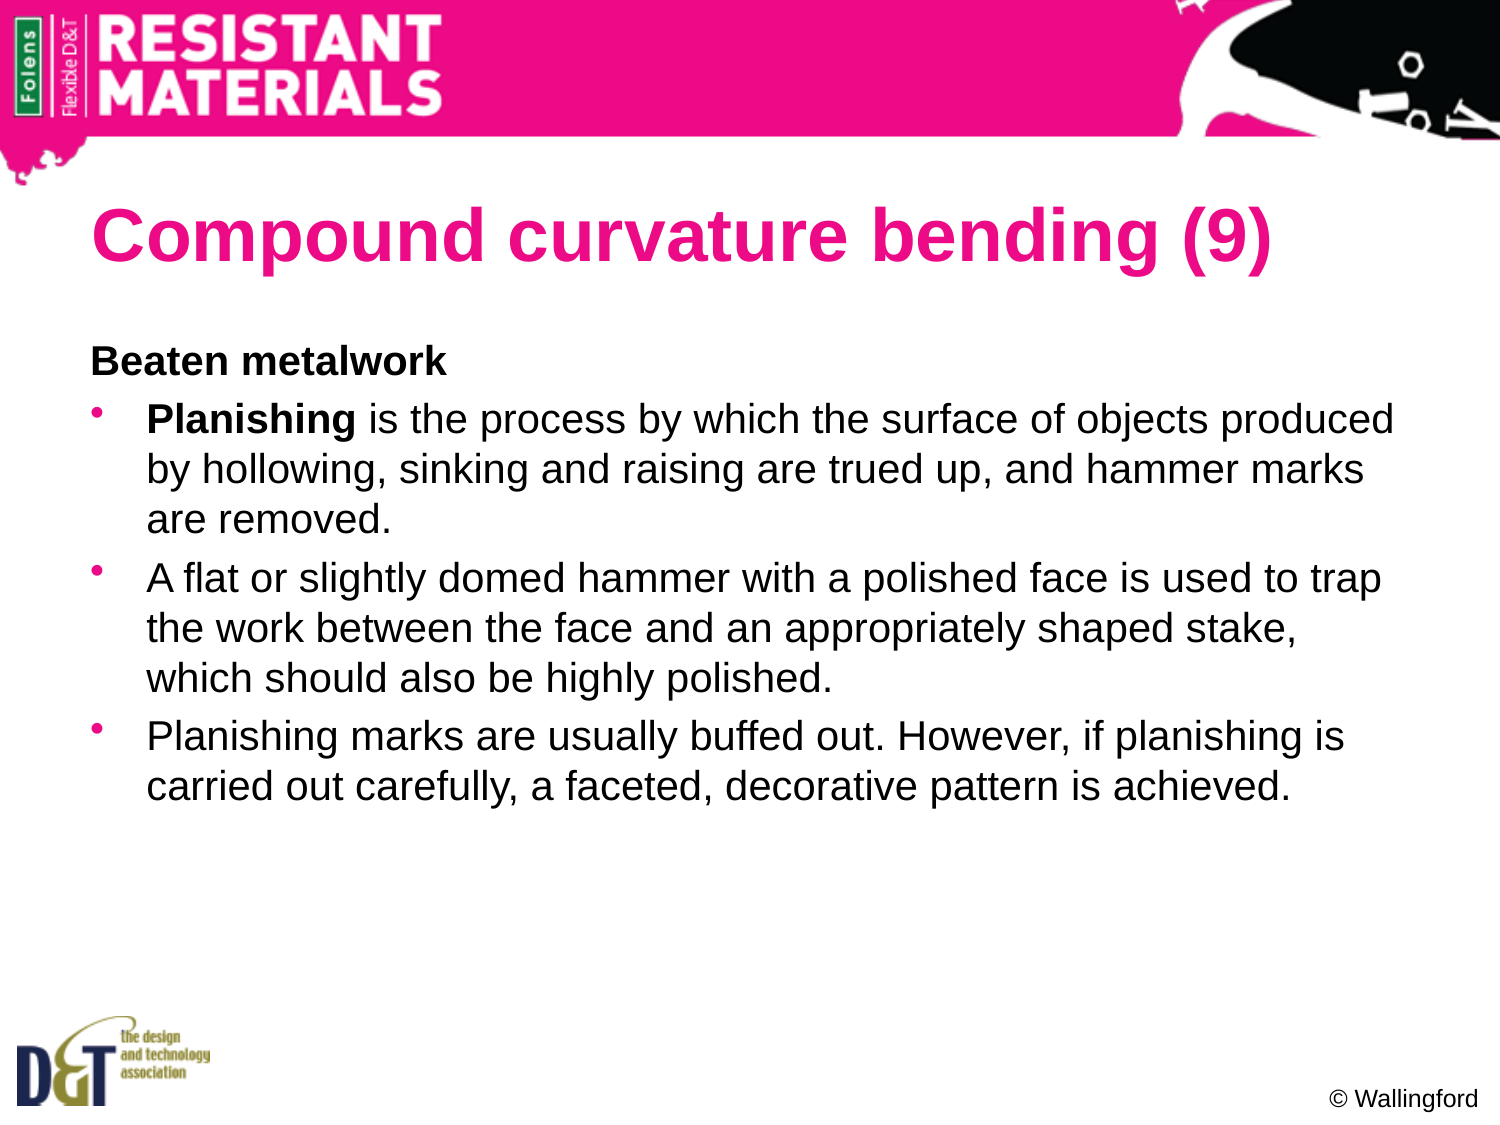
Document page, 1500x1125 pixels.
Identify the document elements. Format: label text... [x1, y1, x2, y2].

list Beaten metalwork Planishing is the process by which the surface of objects produced by hollowing, sinking and raising are trued up, and hammer marks are removed. A flat or slightly domed hammer with a polished face is used to trap the work between the face and an appropriately shaped stake, which should also be highly polished. Planishing marks are usually buffed out. However, if planishing is carried out carefully, a faceted, decorative pattern is achieved. [75, 326, 1425, 1005]
title Compound curvature bending (9) [76, 160, 1427, 301]
text_box © Wallingford [1257, 1074, 1495, 1125]
picture [0, 0, 1500, 1125]
